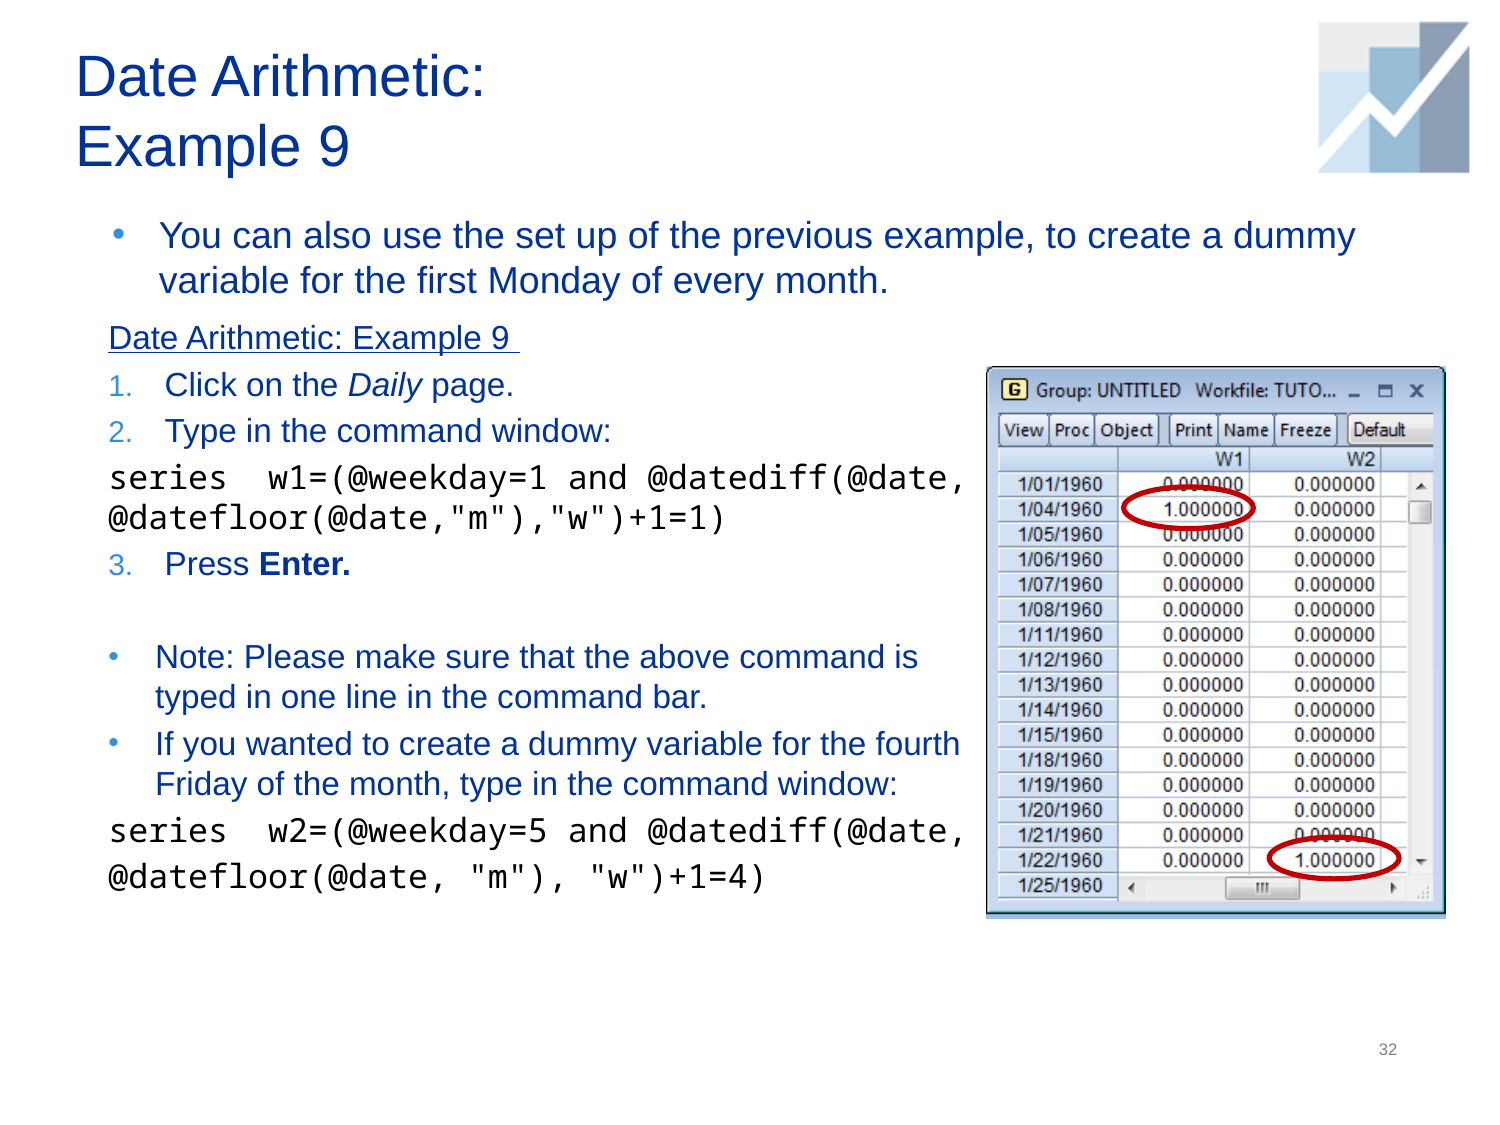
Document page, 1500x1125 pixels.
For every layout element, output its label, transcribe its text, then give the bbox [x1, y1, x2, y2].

picture [1300, 11, 1479, 181]
slide_number 32 [1262, 1015, 1413, 1067]
picture [985, 366, 1446, 919]
text_box Date Arithmetic: Example 9 [60, 0, 1295, 186]
text_box You can also use the set up of the previous example, to create a dummy variable for the first Monday of every month. [97, 203, 1437, 365]
text_box Date Arithmetic: Example 9 Click on the Daily page. Type in the command window: series w1=(@weekday=1 and @datediff(@date, @datefloor(@date,"m"),"w")+1=1) Press Enter. Note: Please make sure that the above command is typed in one line in the command bar. If you wanted to create a dummy variable for the fourth Friday of the month, type in the command window: series w2=(@weekday=5 and @datediff(@date, @datefloor(@date, "m"), "w")+1=4) [93, 308, 988, 1039]
